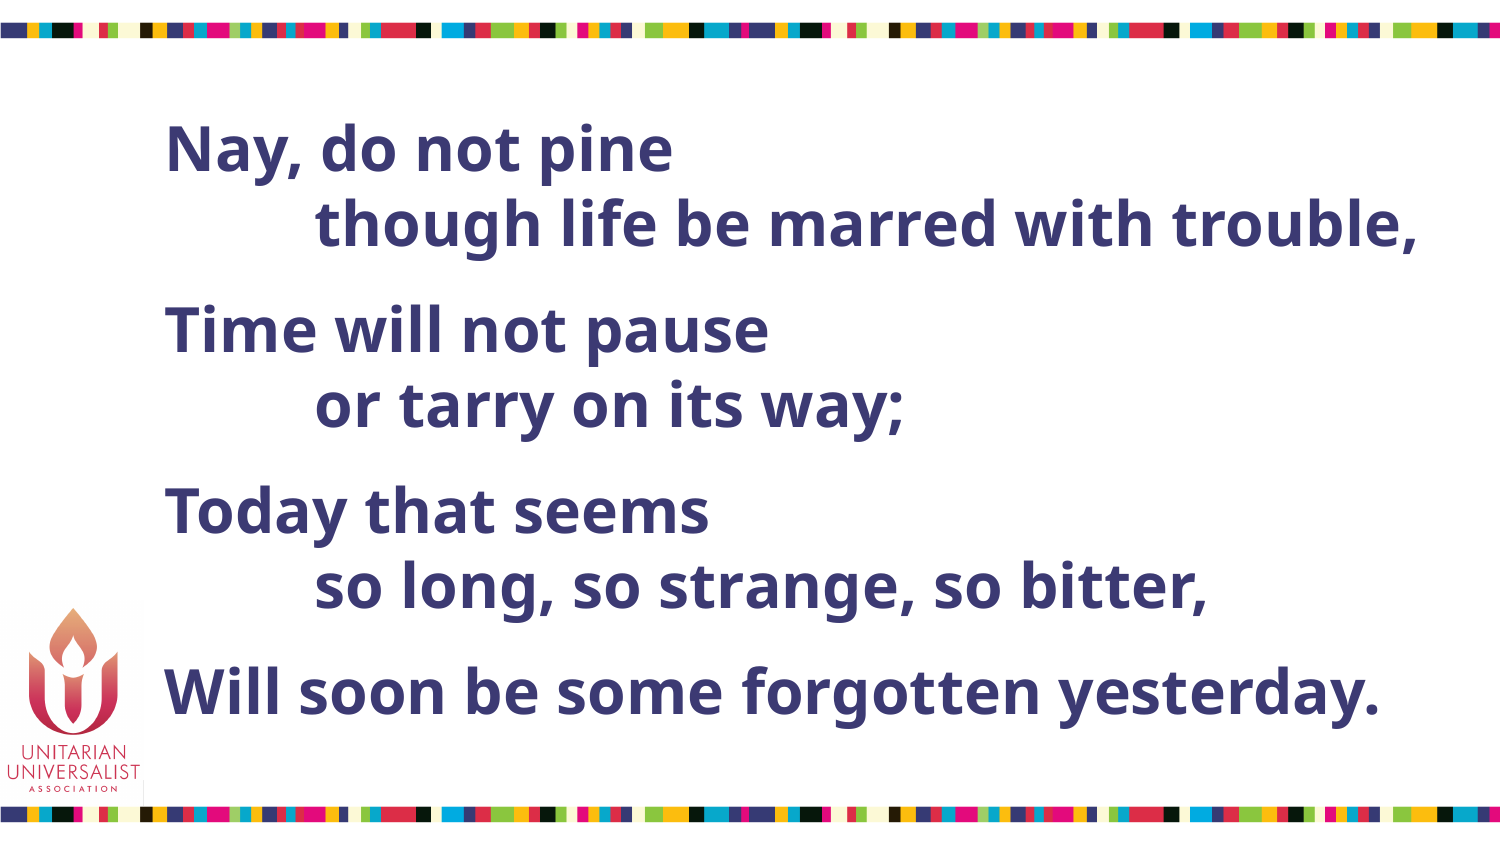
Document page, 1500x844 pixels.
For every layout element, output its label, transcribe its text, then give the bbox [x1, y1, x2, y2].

picture [0, 22, 1500, 40]
picture [0, 600, 1500, 824]
text_box Nay, do not pine though life be marred with trouble, Time will not pause or tarry on its way; Today that seems so long, so strange, so bitter, Will soon be some forgotten yesterday. [149, 94, 1482, 743]
